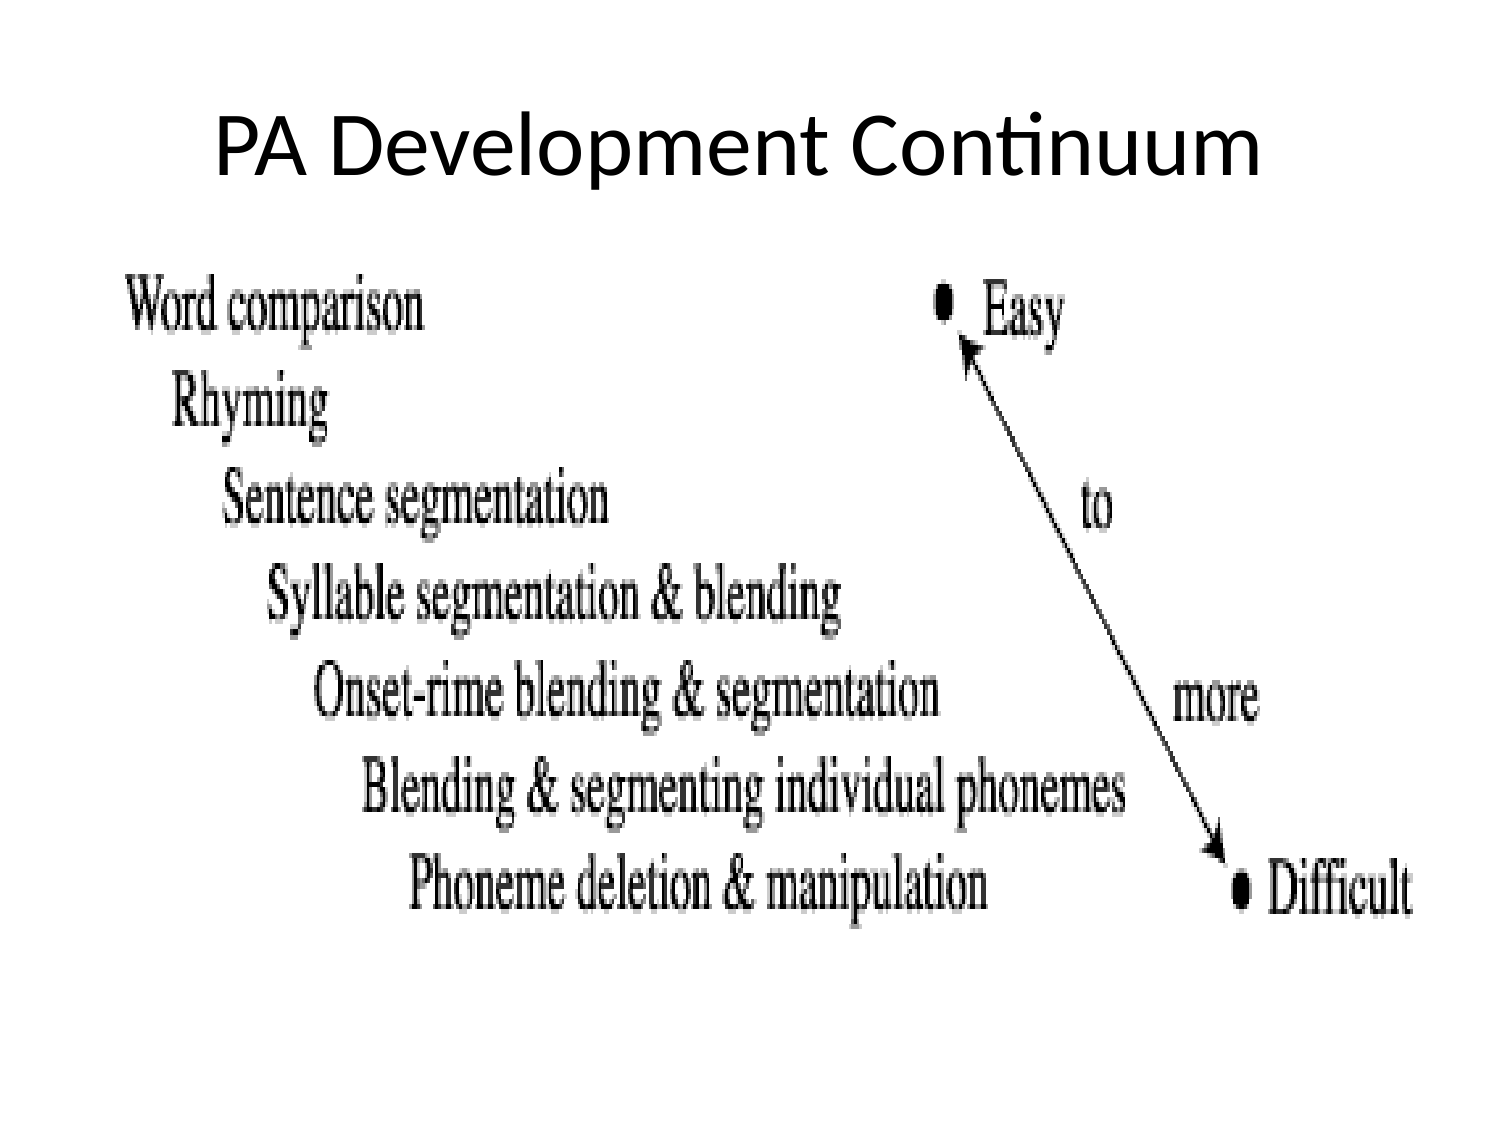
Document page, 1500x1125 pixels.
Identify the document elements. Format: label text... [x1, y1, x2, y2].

picture [124, 249, 1413, 951]
title PA Development Continuum [75, 45, 1425, 233]
